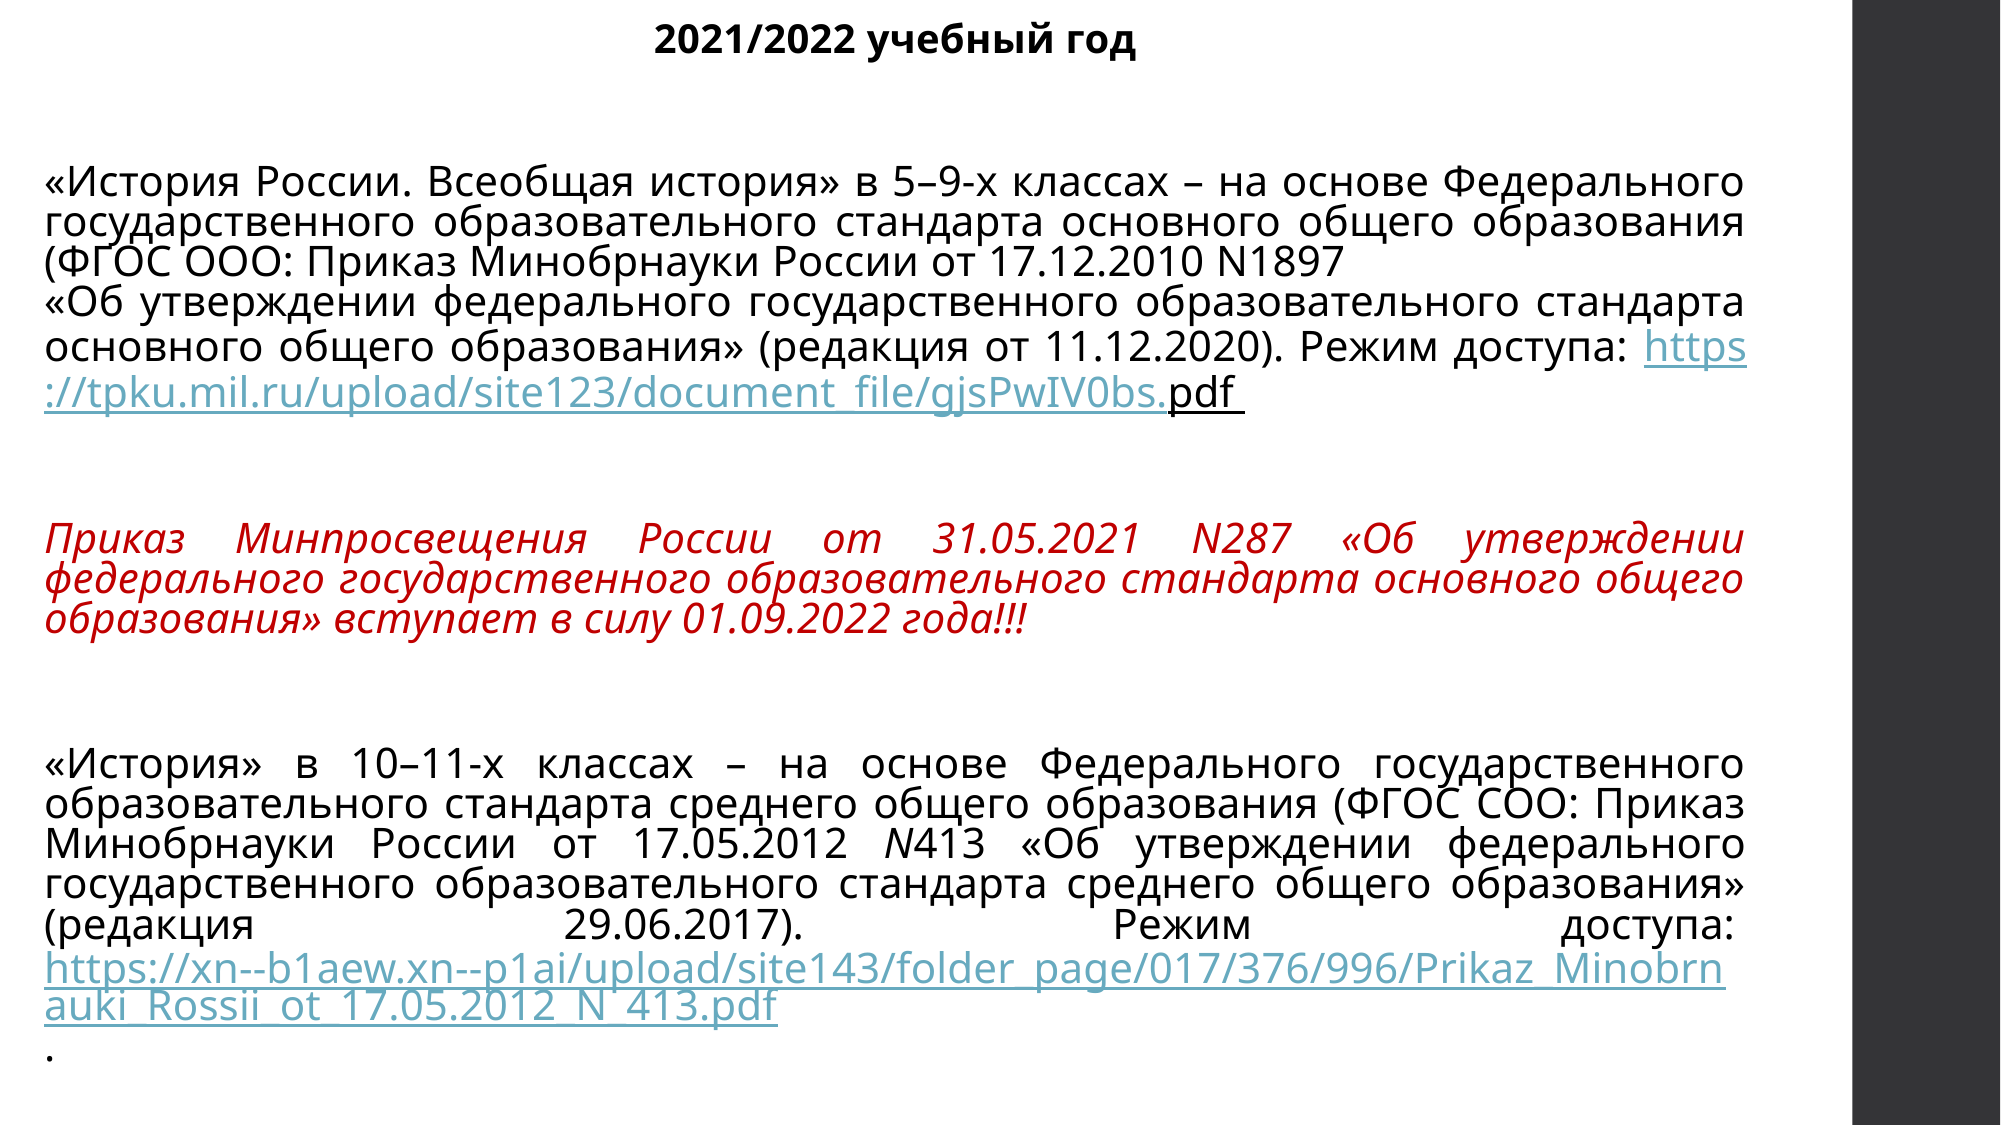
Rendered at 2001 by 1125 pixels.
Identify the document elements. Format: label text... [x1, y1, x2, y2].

list 2021/2022 учебный год «История России. Всеобщая история» в 5–9-х классах – на основе Федерального государственного образовательного стандарта основного общего образования (ФГОС ООО: Приказ Минобрнауки России от 17.12.2010 N1897 «Об утверждении федерального государственного образовательного стандарта основного общего образования» (редакция от 11.12.2020). Режим доступа: https://tpku.mil.ru/upload/site123/document_file/gjsPwIV0bs.pdf Приказ Минпросвещения России от 31.05.2021 N287 «Об утверждении федерального государственного образовательного стандарта основного общего образования» вступает в силу 01.09.2022 года!!! «История» в 10–11-х классах – на основе Федерального государственного образовательного стандарта среднего общего образования (ФГОС СОО: Приказ Минобрнауки России от 17.05.2012 N413 «Об утверждении федерального государственного образовательного стандарта среднего общего образования» (редакция 29.06.2017). Режим доступа: https://xn--b1aew.xn--p1ai/upload/site143/folder_page/017/376/996/Prikaz_Minobrnauki_Rossii_ot_17.05.2012_N_413.pdf. [29, 15, 1762, 1055]
